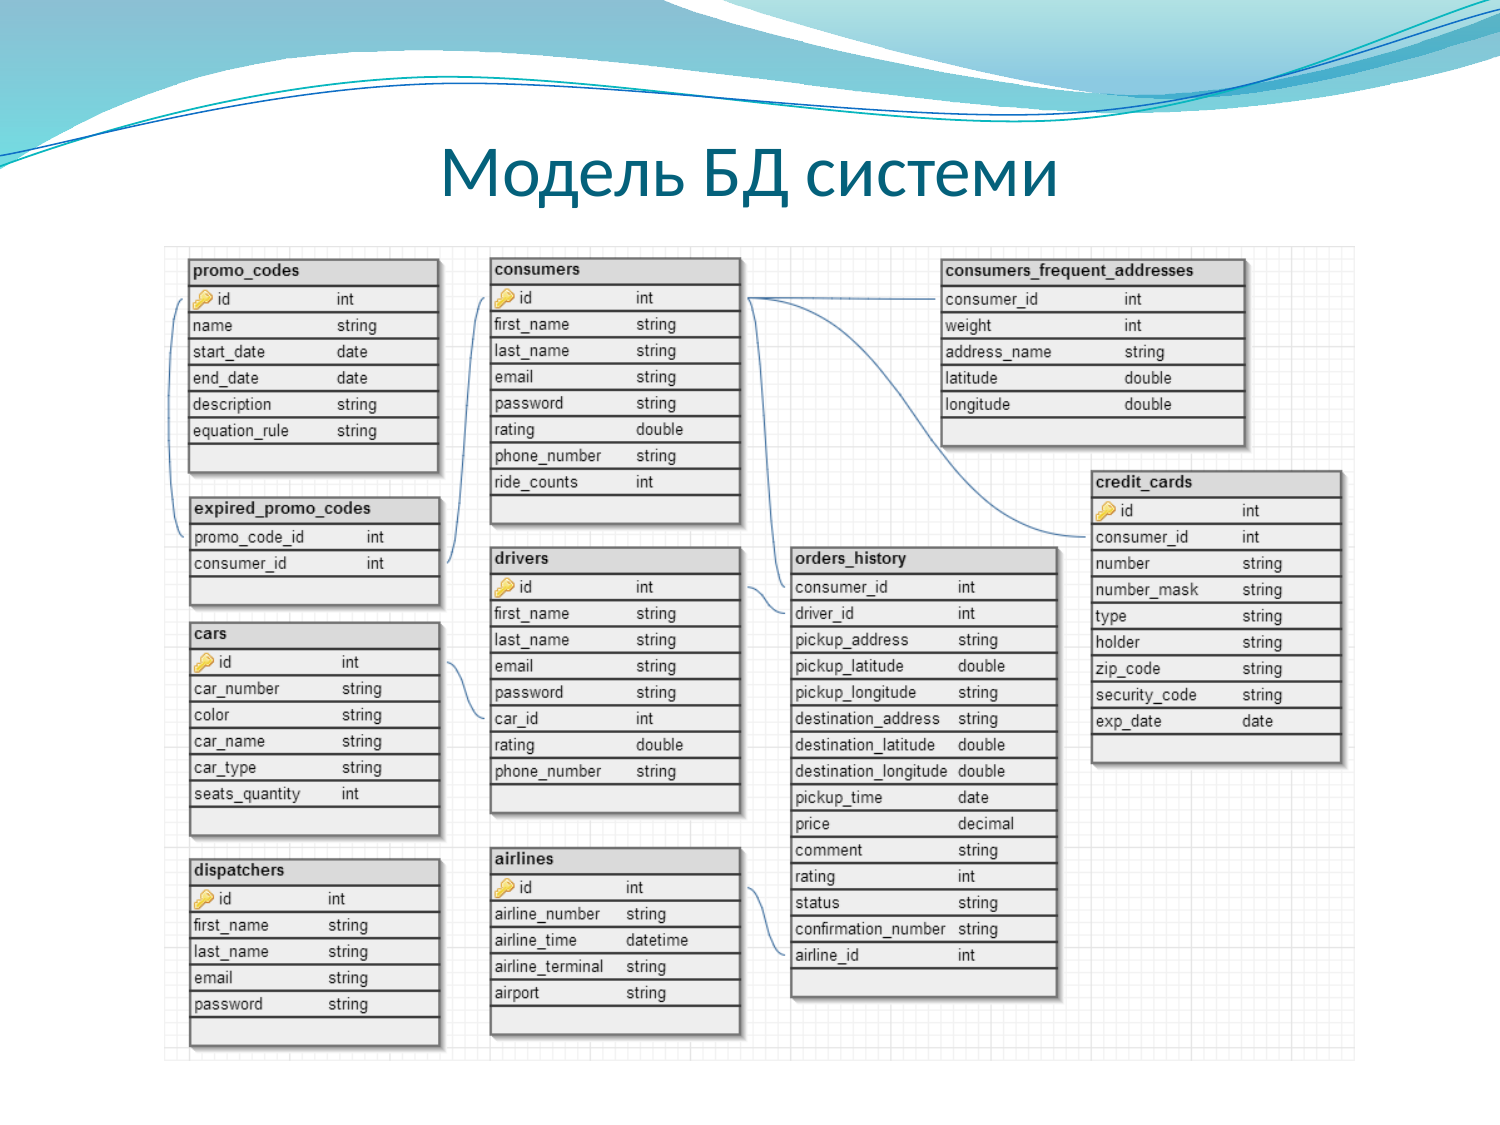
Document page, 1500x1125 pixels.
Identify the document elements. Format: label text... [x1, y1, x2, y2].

title Модель БД системи [75, 115, 1425, 211]
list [163, 245, 1355, 1062]
